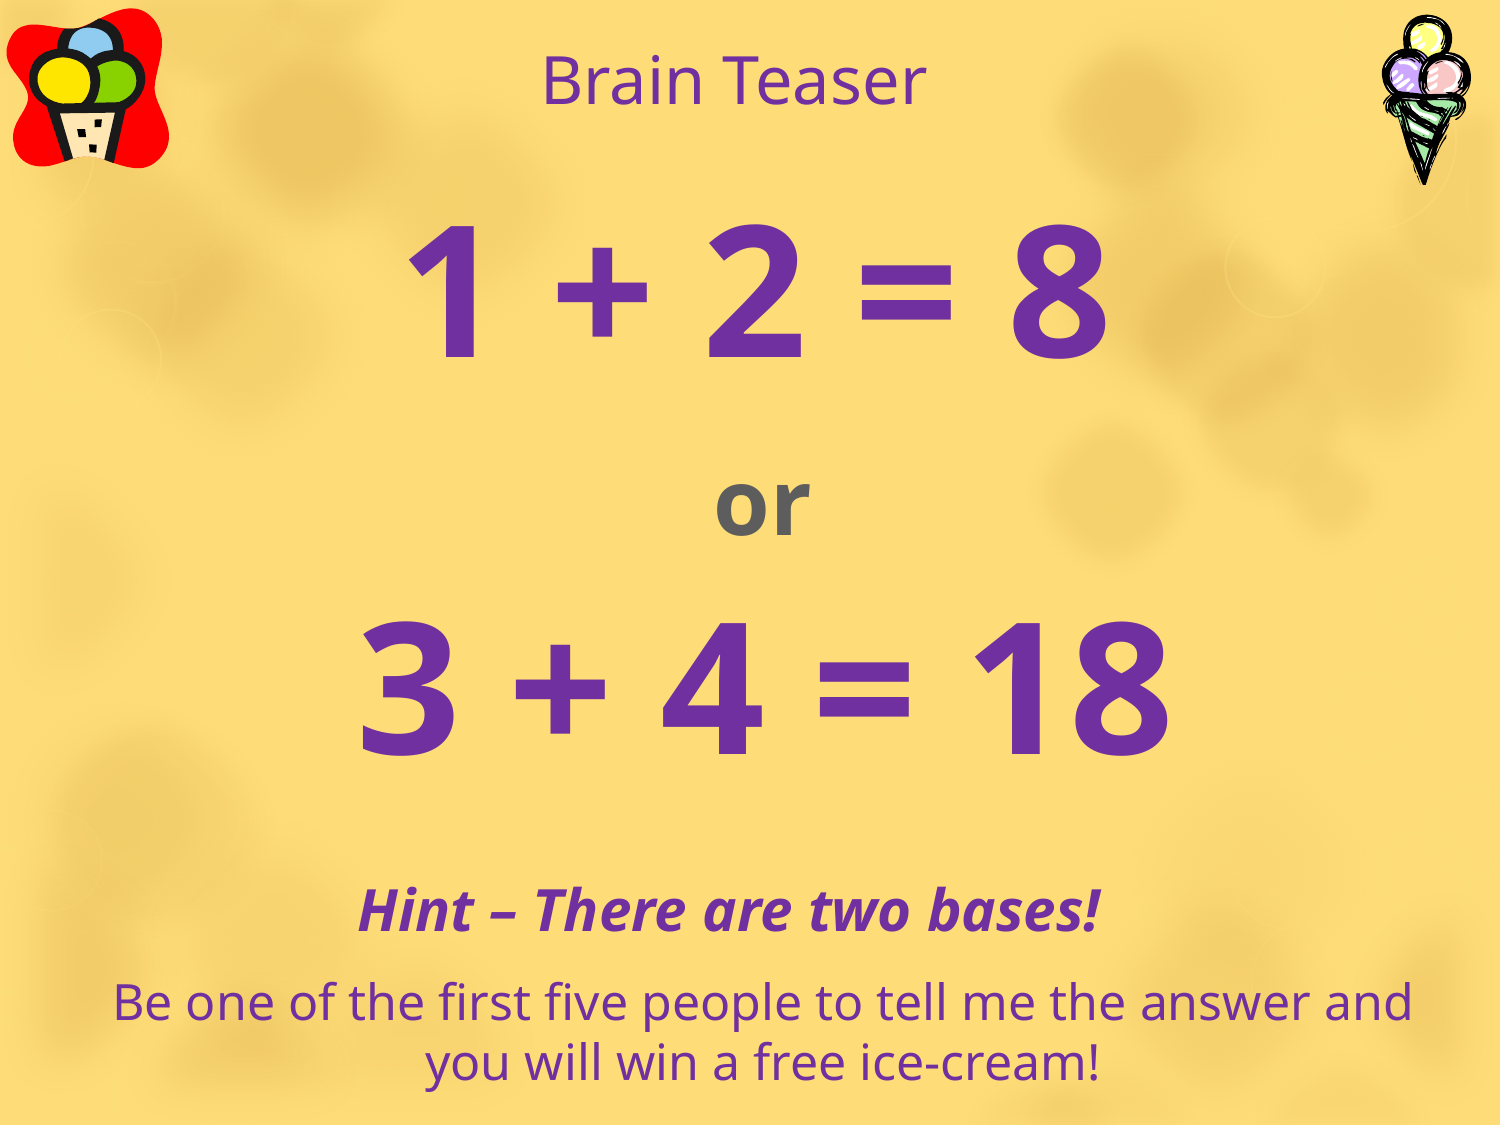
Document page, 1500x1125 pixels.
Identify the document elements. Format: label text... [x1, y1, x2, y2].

text_box Be one of the first five people to tell me the answer and you will win a free ice-cream! [88, 962, 1439, 1102]
text_box 1 + 2 = 8 [383, 167, 1129, 402]
picture [1378, 11, 1472, 189]
title Brain Teaser [525, 2, 1010, 155]
picture [5, 7, 171, 171]
text_box 3 + 4 = 18 [340, 563, 1191, 799]
text_box or [684, 436, 841, 562]
text_box Hint – There are two bases! [342, 865, 1117, 951]
